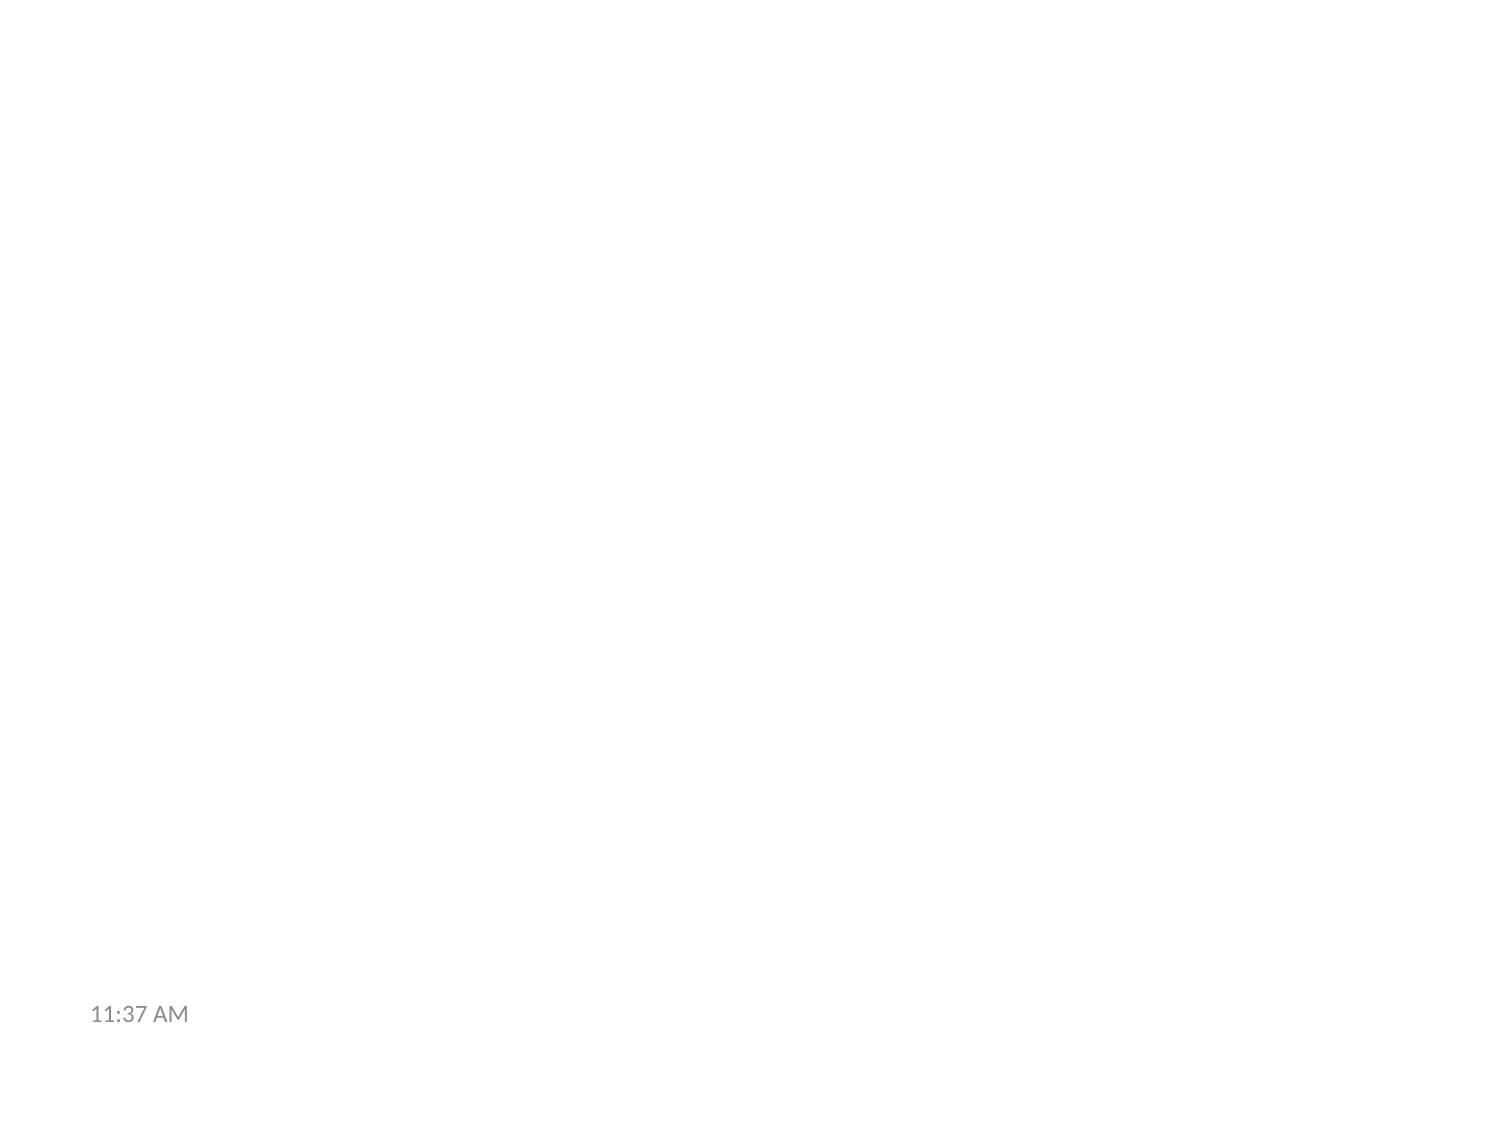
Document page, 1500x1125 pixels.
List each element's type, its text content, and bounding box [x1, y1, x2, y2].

text_box 3:35 PM [75, 982, 425, 1043]
